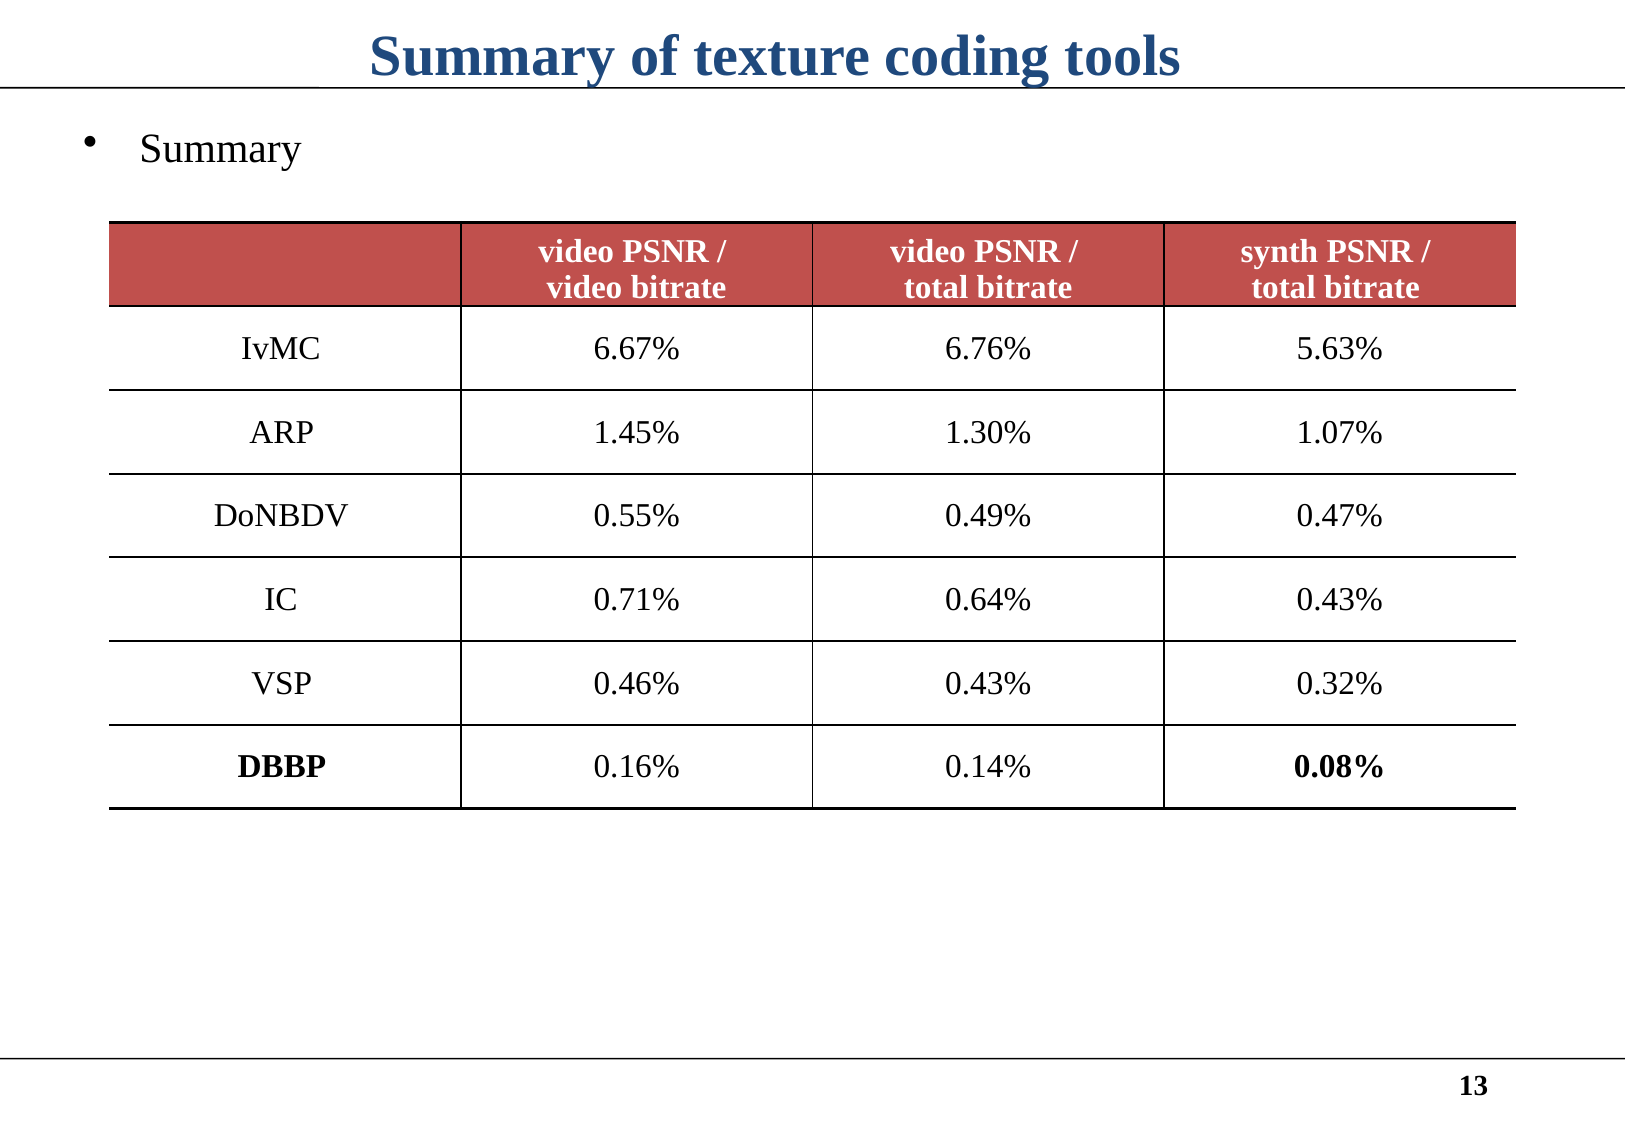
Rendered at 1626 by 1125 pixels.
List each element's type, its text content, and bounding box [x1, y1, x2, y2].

table_header video PSNR / total bitrate [813, 224, 1163, 305]
table_cell 0.14% [813, 726, 1163, 807]
table_cell 0.16% [462, 726, 812, 807]
table_cell 0.49% [813, 475, 1163, 556]
table_cell 0.08% [1165, 726, 1516, 807]
table_cell IvMC [109, 307, 460, 389]
table_cell 0.46% [462, 642, 812, 724]
table_cell DoNBDV [109, 475, 460, 556]
table_cell 0.47% [1165, 475, 1516, 556]
table_cell 0.43% [1165, 558, 1516, 640]
table_header video PSNR / video bitrate [462, 224, 812, 305]
table_cell 5.63% [1165, 307, 1516, 389]
table_cell 0.55% [462, 475, 812, 556]
table_cell DBBP [109, 726, 460, 807]
slide_number 13 [1403, 1058, 1544, 1106]
table_cell 0.71% [462, 558, 812, 640]
table_cell 1.45% [462, 391, 812, 473]
title Summary of texture coding tools [68, 9, 1484, 94]
table_cell 0.64% [813, 558, 1163, 640]
table_header [109, 224, 460, 305]
table_cell 0.32% [1165, 642, 1516, 724]
table_cell VSP [109, 642, 460, 724]
list Summary [68, 113, 1544, 1005]
table_cell ARP [109, 391, 460, 473]
table_cell 1.30% [813, 391, 1163, 473]
table_cell 1.07% [1165, 391, 1516, 473]
table_cell 6.76% [813, 307, 1163, 389]
table_header synth PSNR / total bitrate [1165, 224, 1516, 305]
table_cell IC [109, 558, 460, 640]
table_cell 6.67% [462, 307, 812, 389]
table_cell 0.43% [813, 642, 1163, 724]
